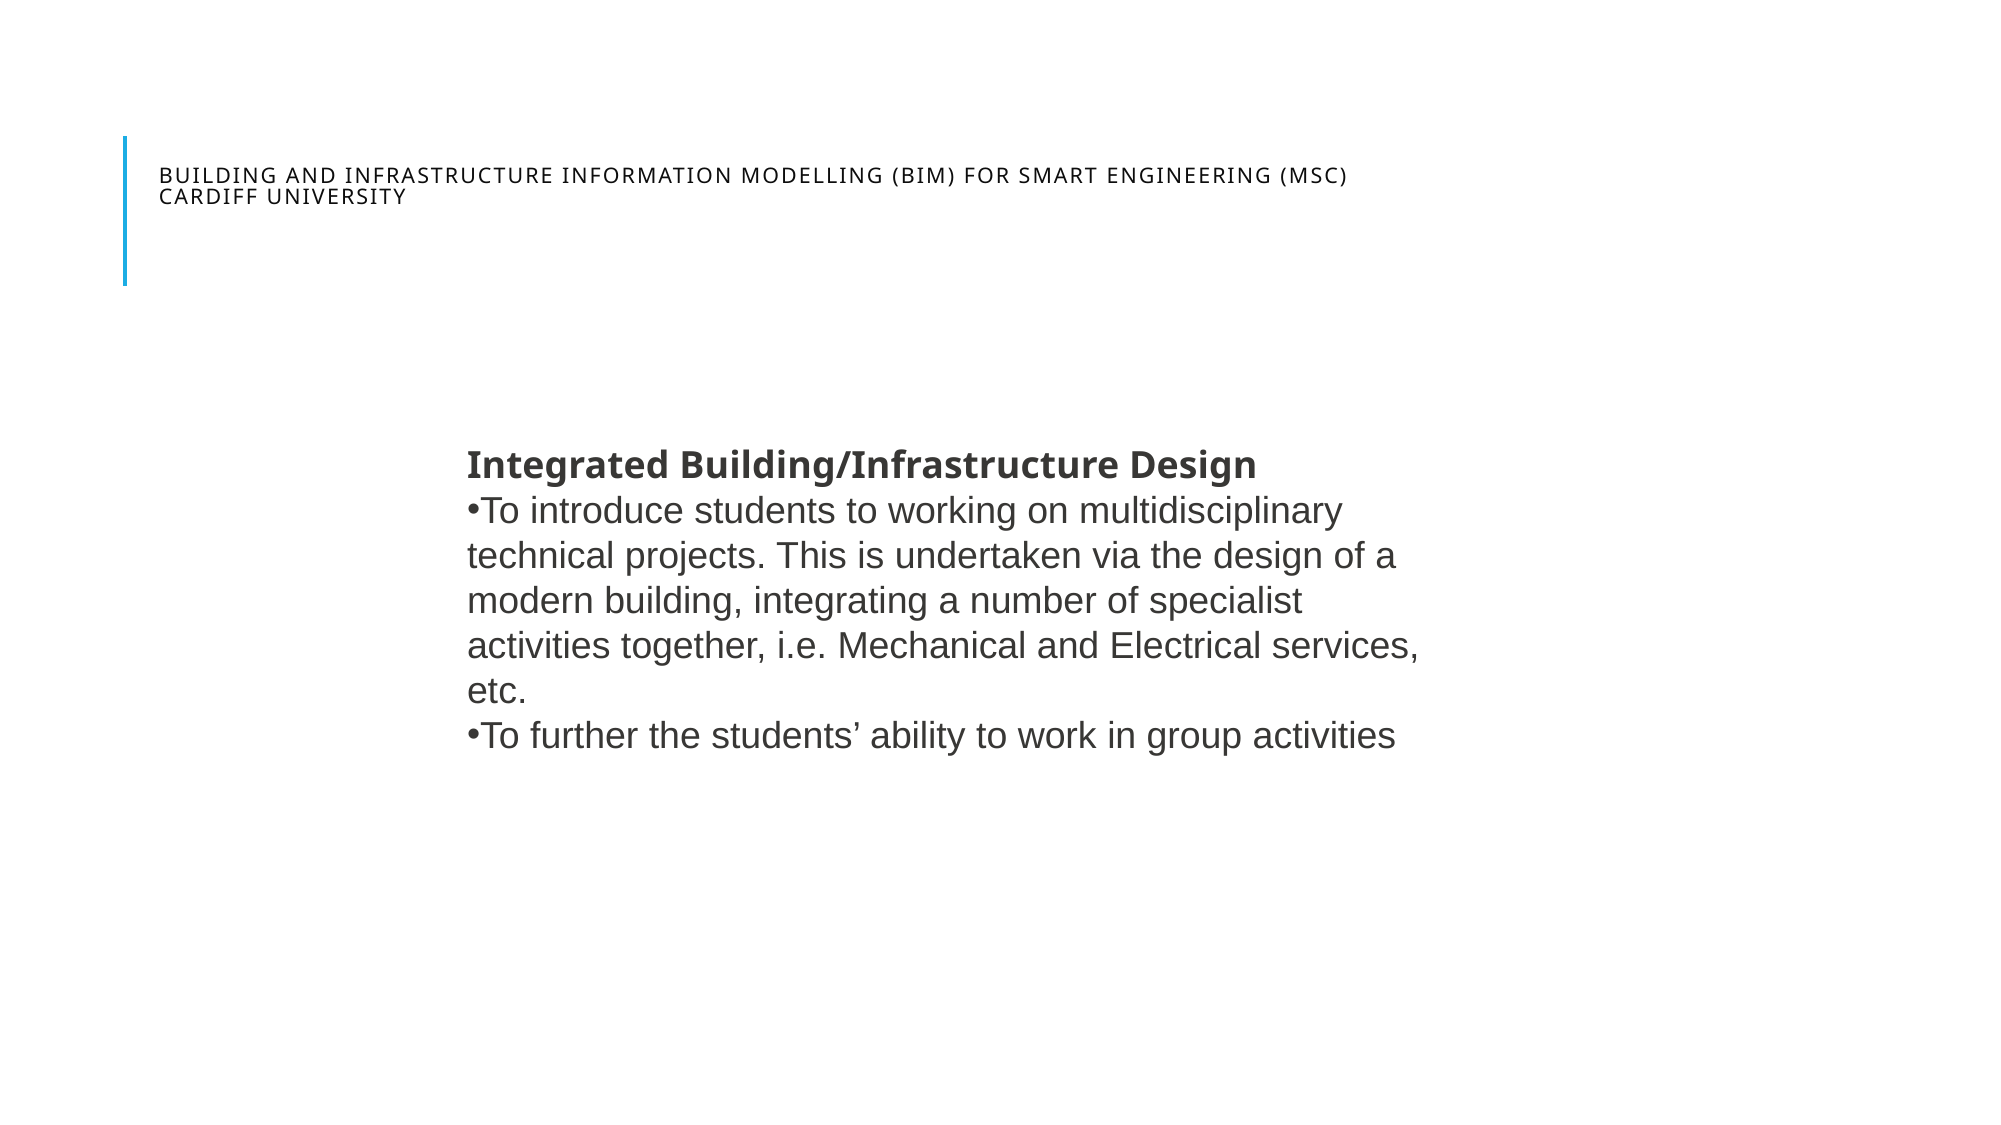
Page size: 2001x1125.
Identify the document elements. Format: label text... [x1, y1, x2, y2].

text_box Integrated Building/Infrastructure Design To introduce students to working on multidisciplinary technical projects. This is undertaken via the design of a modern building, integrating a number of specialist activities together, i.e. Mechanical and Electrical services, etc. To further the students’ ability to work in group activities [452, 433, 1453, 764]
title Building and Infrastructure Information Modelling (BIM) for Smart Engineering (MSc) CARDIFF UNIVERSITY [143, 138, 1894, 265]
